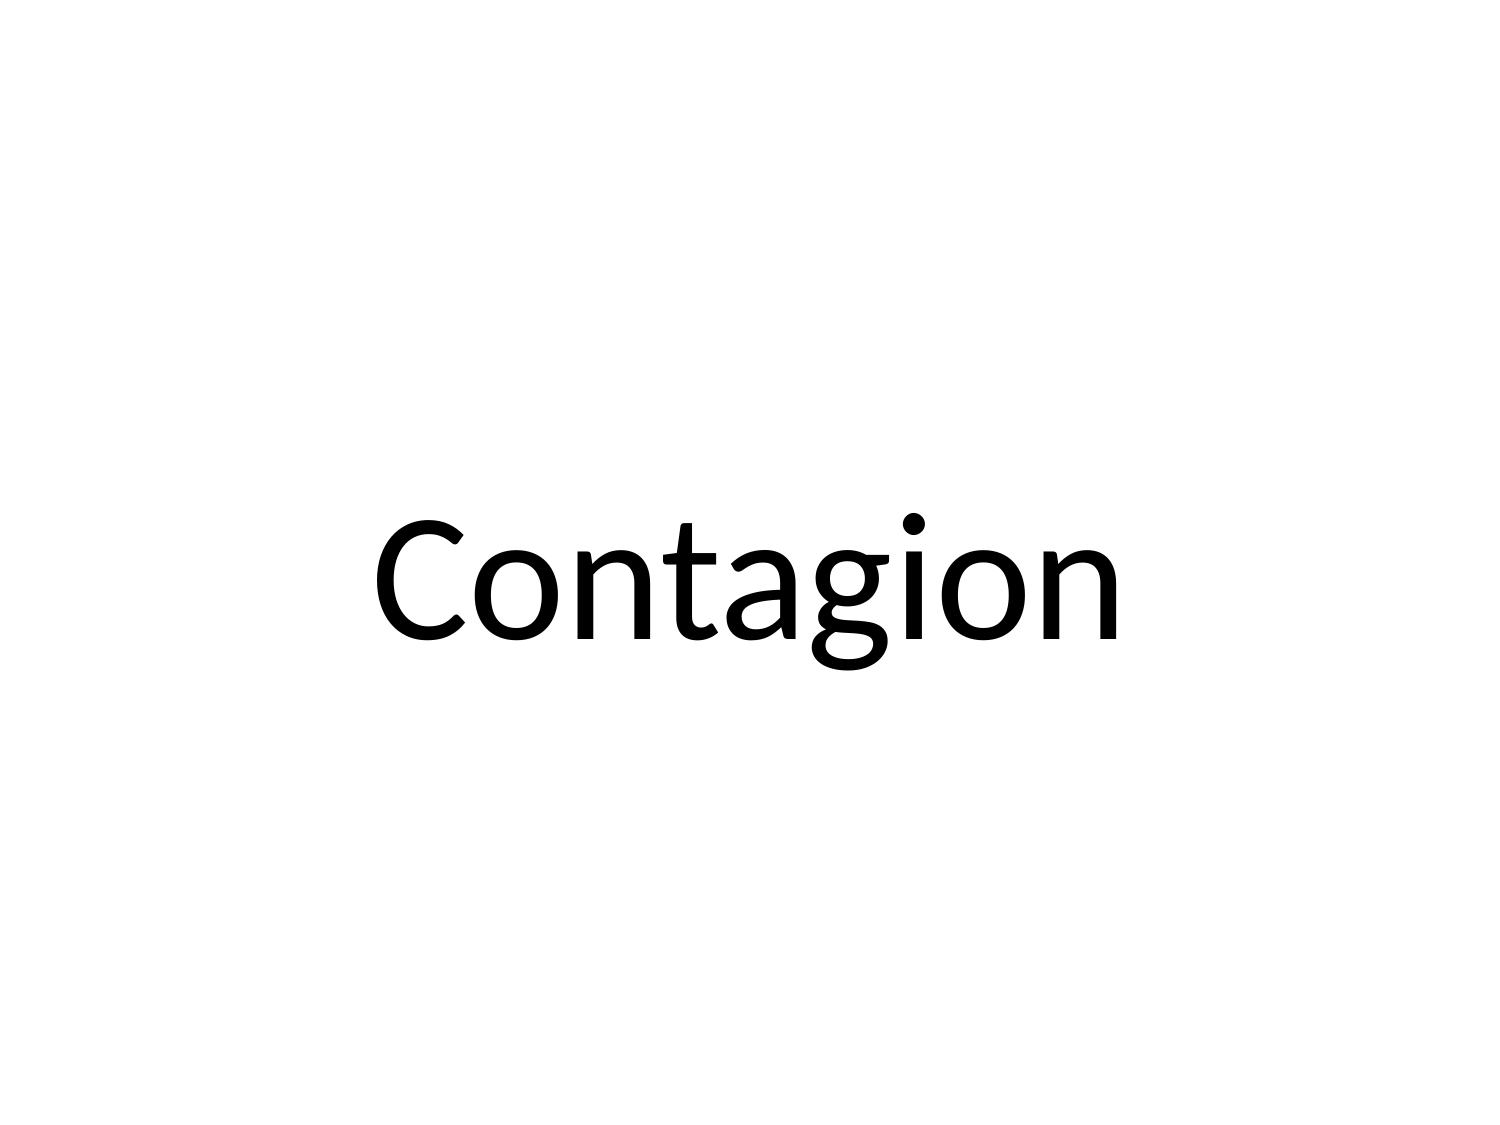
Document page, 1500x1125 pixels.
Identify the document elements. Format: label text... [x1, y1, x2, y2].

title Contagion [75, 45, 1425, 1088]
